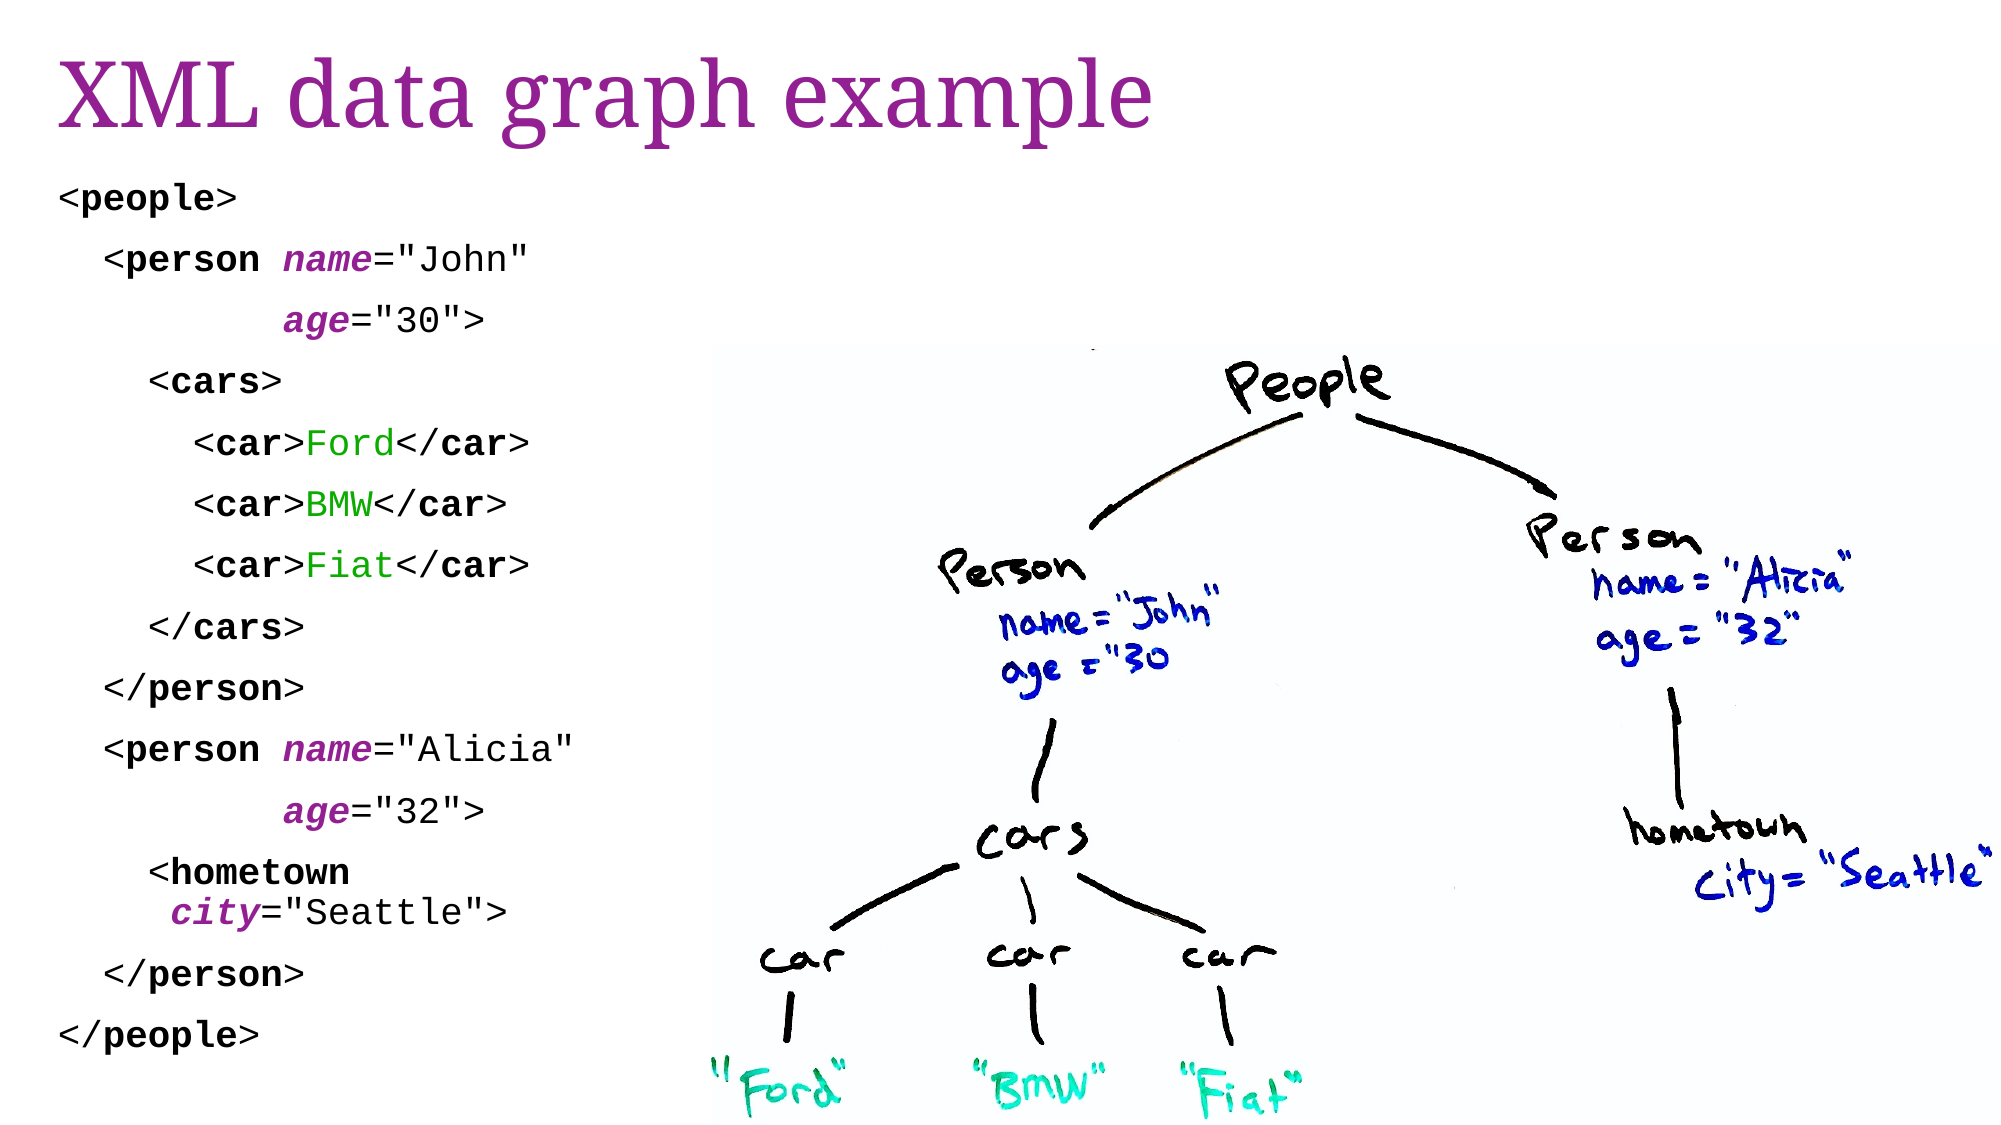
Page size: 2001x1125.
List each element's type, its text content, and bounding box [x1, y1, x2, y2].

text_box <people> <person name="John" age="30"> <cars> <car>Ford</car> <car>BMW</car> <car>Fiat</car> </cars> </person> <person name="Alicia" age="32"> <hometown city="Seattle"> </person> </people> [43, 170, 819, 1094]
title XML data graph example [43, 25, 1953, 171]
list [711, 345, 2000, 1125]
